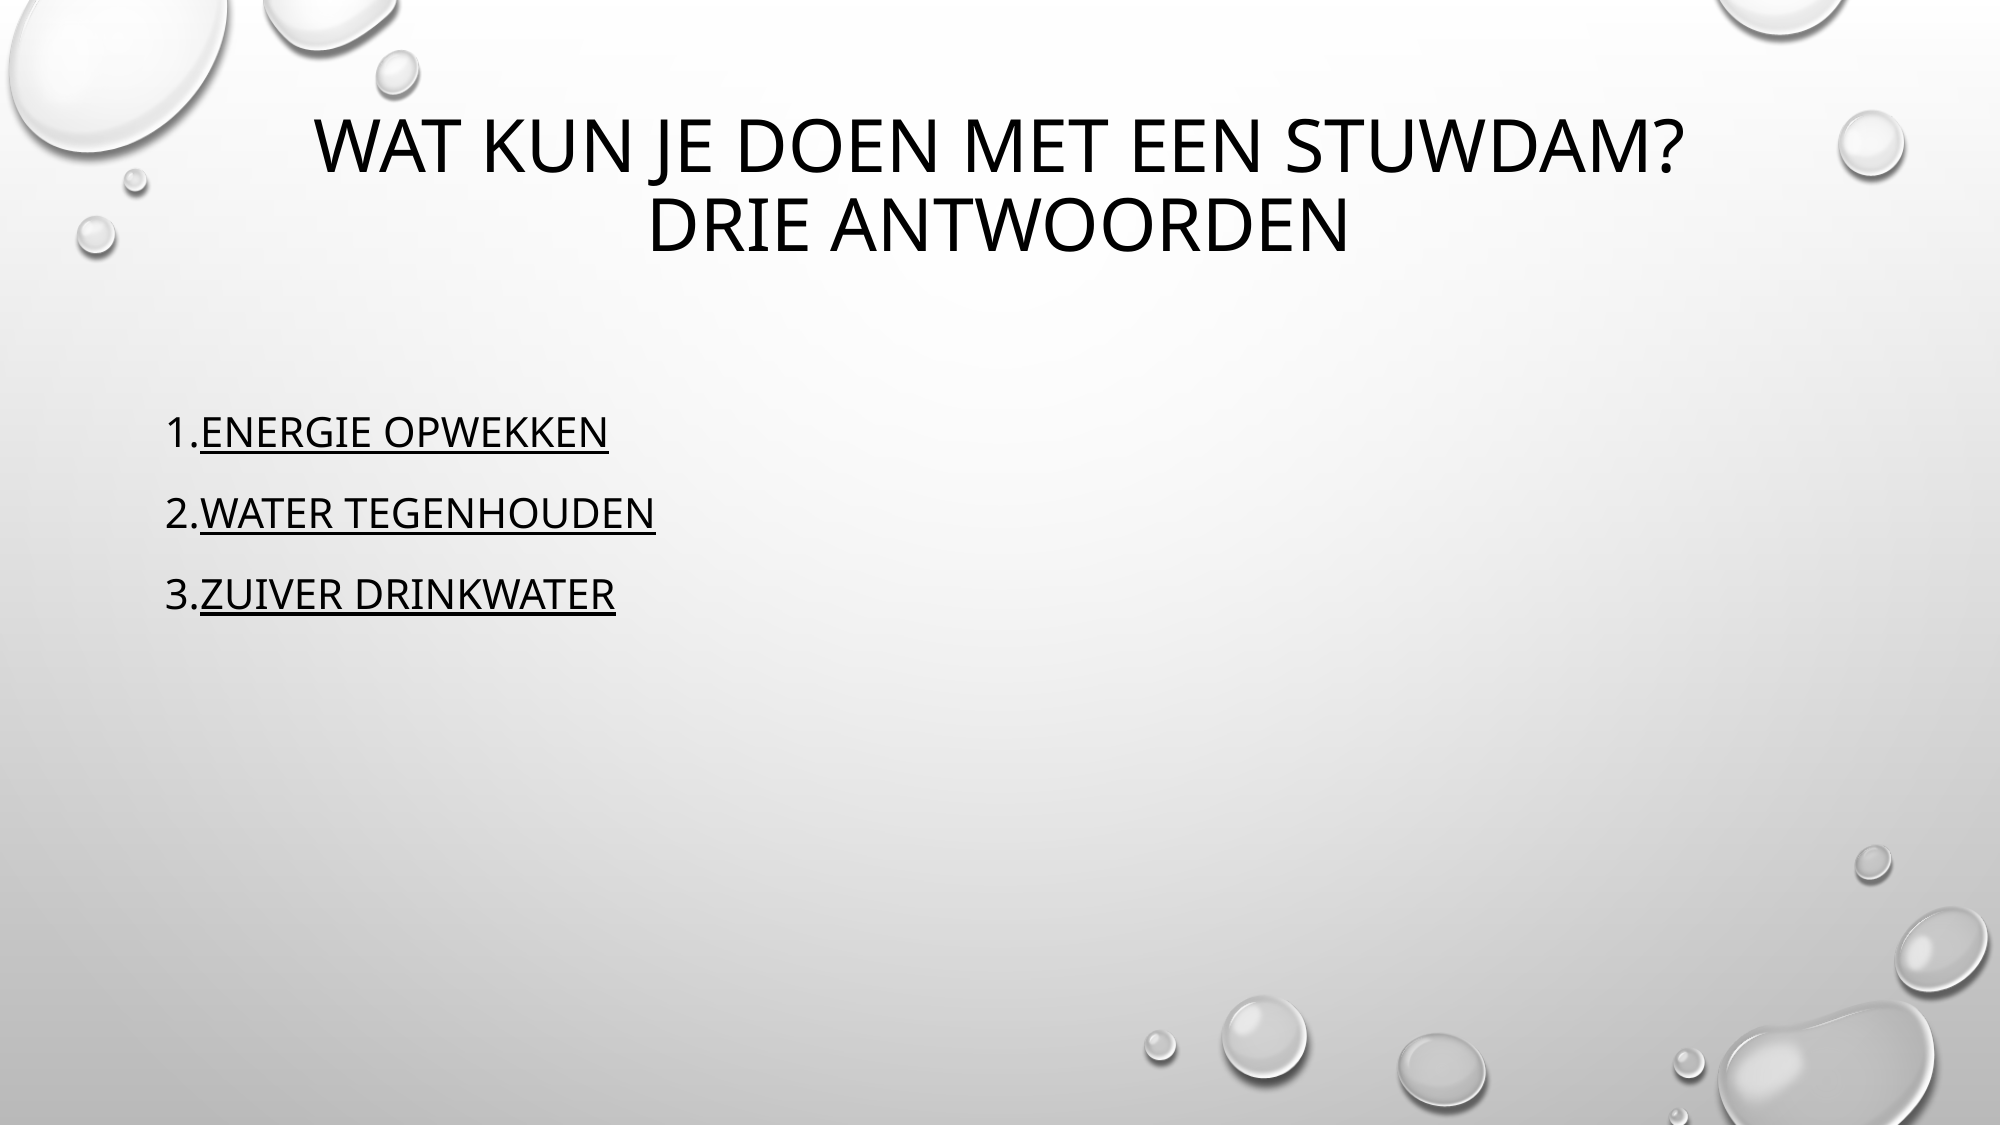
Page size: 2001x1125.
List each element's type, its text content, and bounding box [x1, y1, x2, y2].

picture [0, 0, 2000, 1125]
list 1.energie opwekken 2.water tegenhouden 3.zuiver drinkwater [149, 388, 1850, 950]
title Wat kun je doen met een stuwdam? drie antwoorden [149, 101, 1851, 364]
